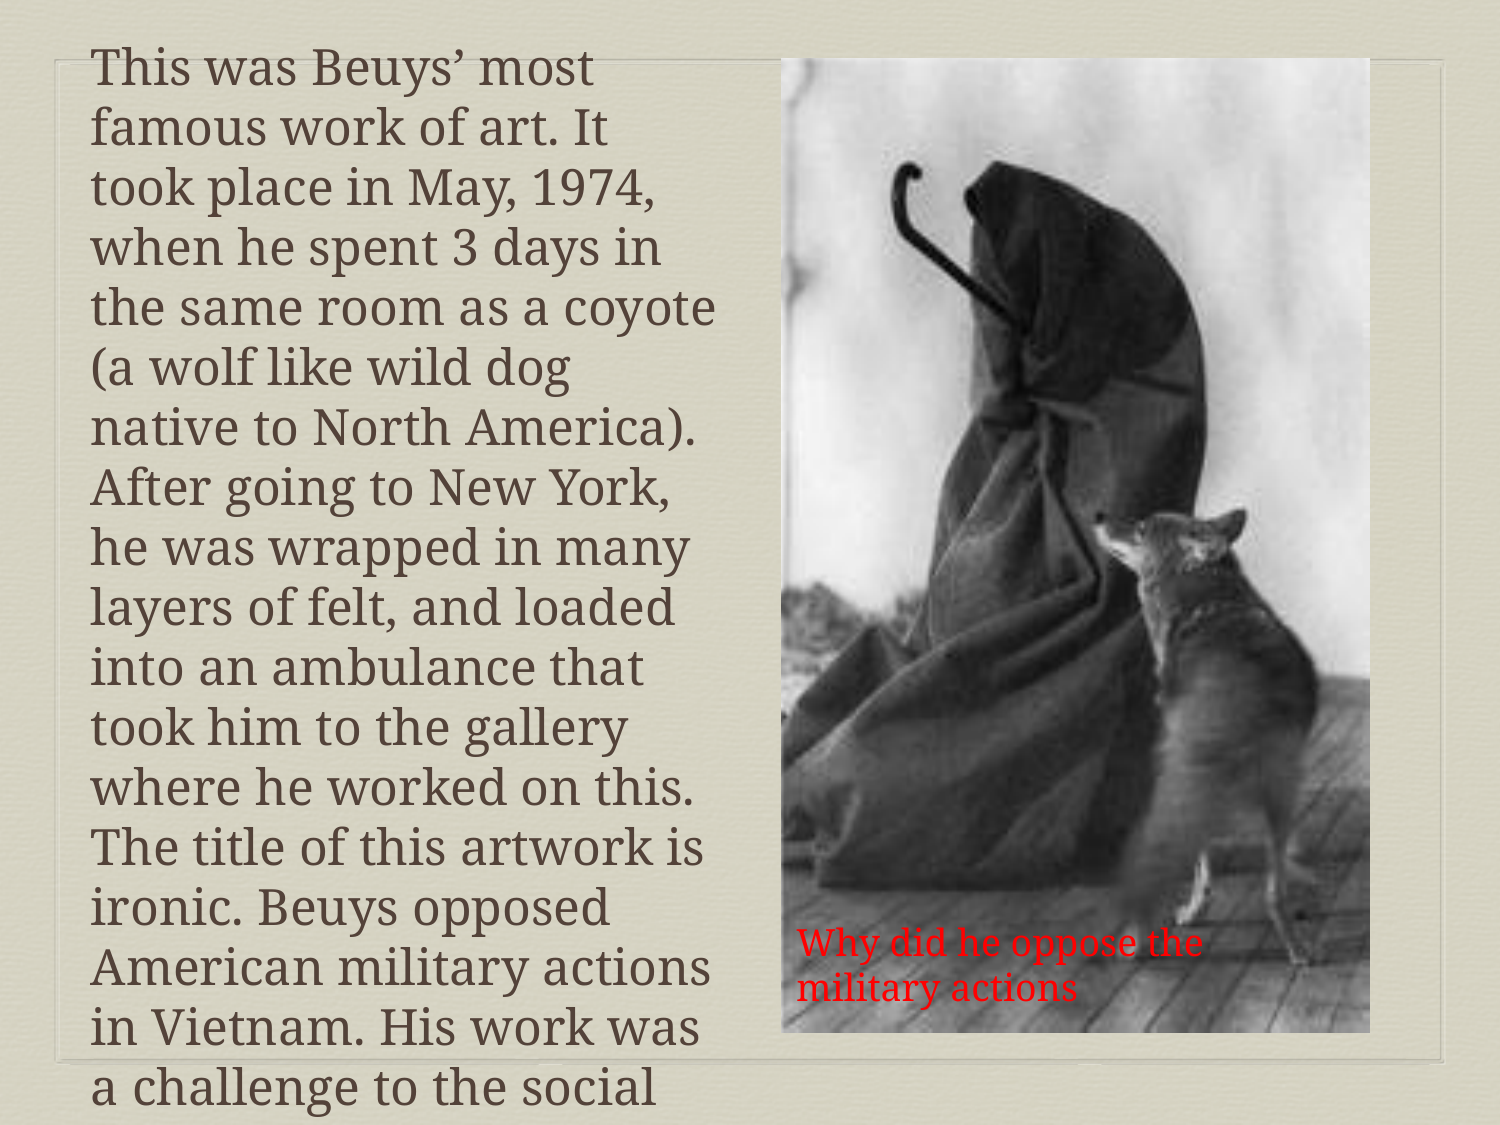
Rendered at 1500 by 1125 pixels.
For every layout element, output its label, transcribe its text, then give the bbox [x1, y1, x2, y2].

text_box This was Beuys’ most famous work of art. It took place in May, 1974, when he spent 3 days in the same room as a coyote (a wolf like wild dog native to North America). After going to New York, he was wrapped in many layers of felt, and loaded into an ambulance that took him to the gallery where he worked on this. The title of this artwork is ironic. Beuys opposed American military actions in Vietnam. His work was a challenge to the social group of American Art. [76, 28, 741, 1125]
picture [0, 0, 1500, 1125]
